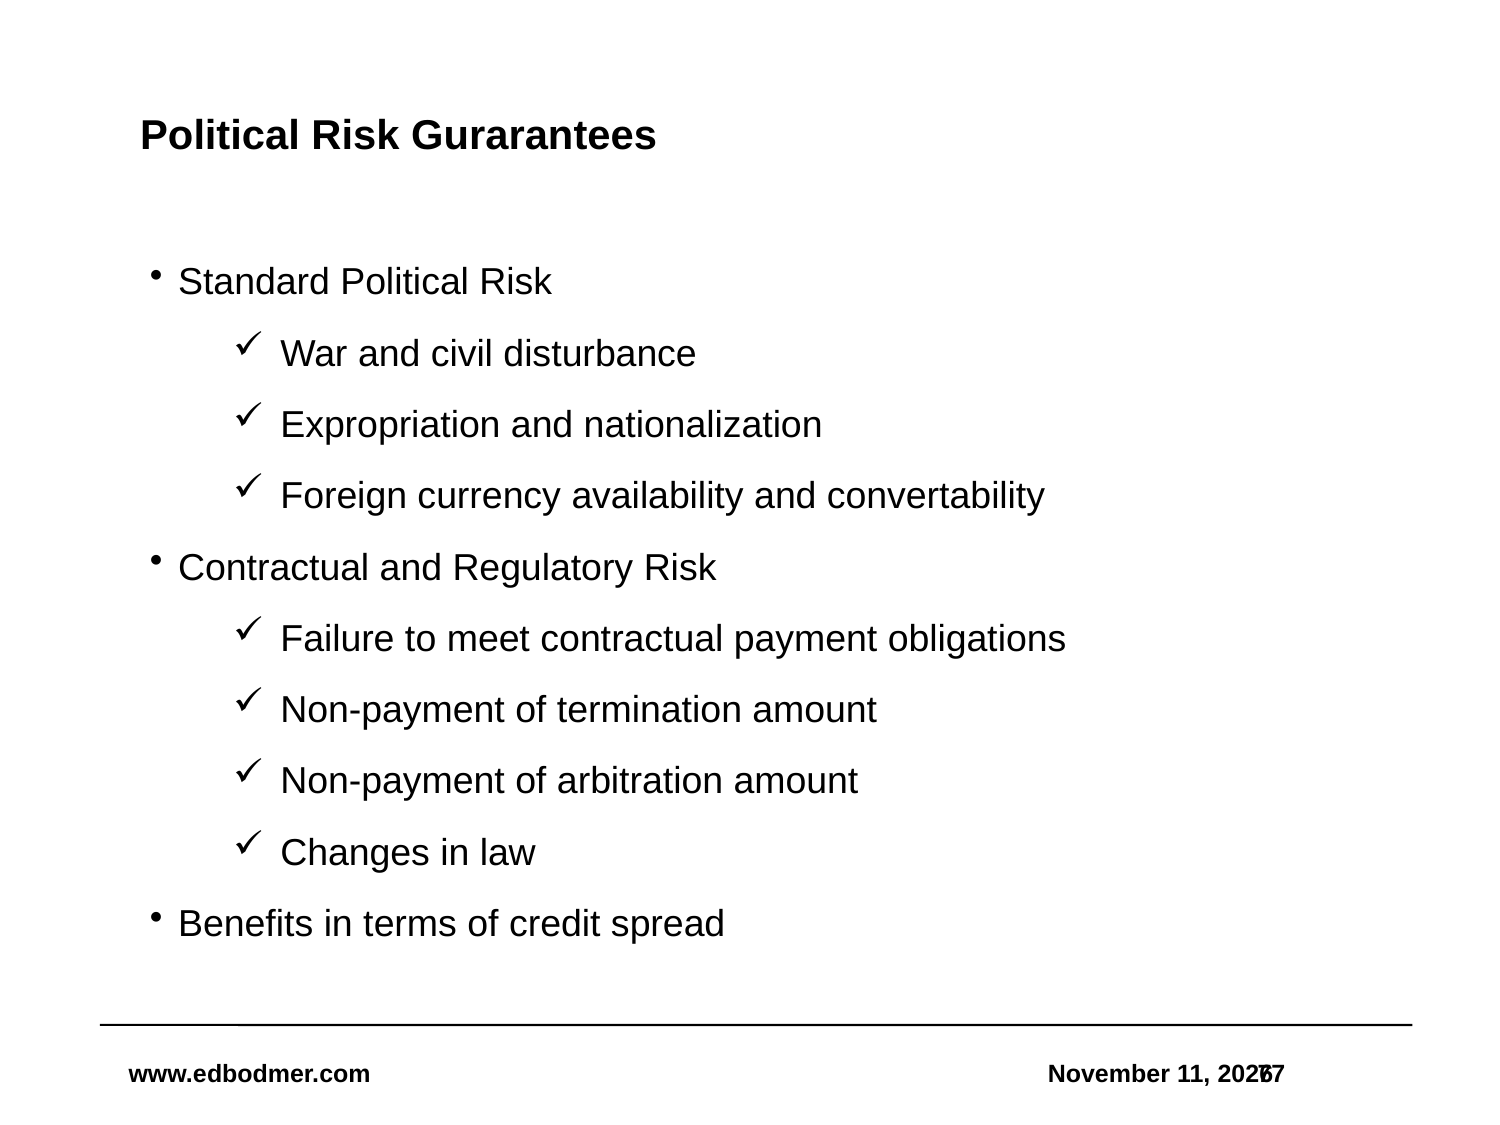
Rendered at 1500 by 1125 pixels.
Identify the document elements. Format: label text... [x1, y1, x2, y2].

title Political Risk Gurarantees [124, 99, 1288, 226]
list Standard Political Risk War and civil disturbance Expropriation and nationalization Foreign currency availability and convertability Contractual and Regulatory Risk Failure to meet contractual payment obligations Non-payment of termination amount Non-payment of arbitration amount Changes in law Benefits in terms of credit spread [124, 249, 1376, 1001]
